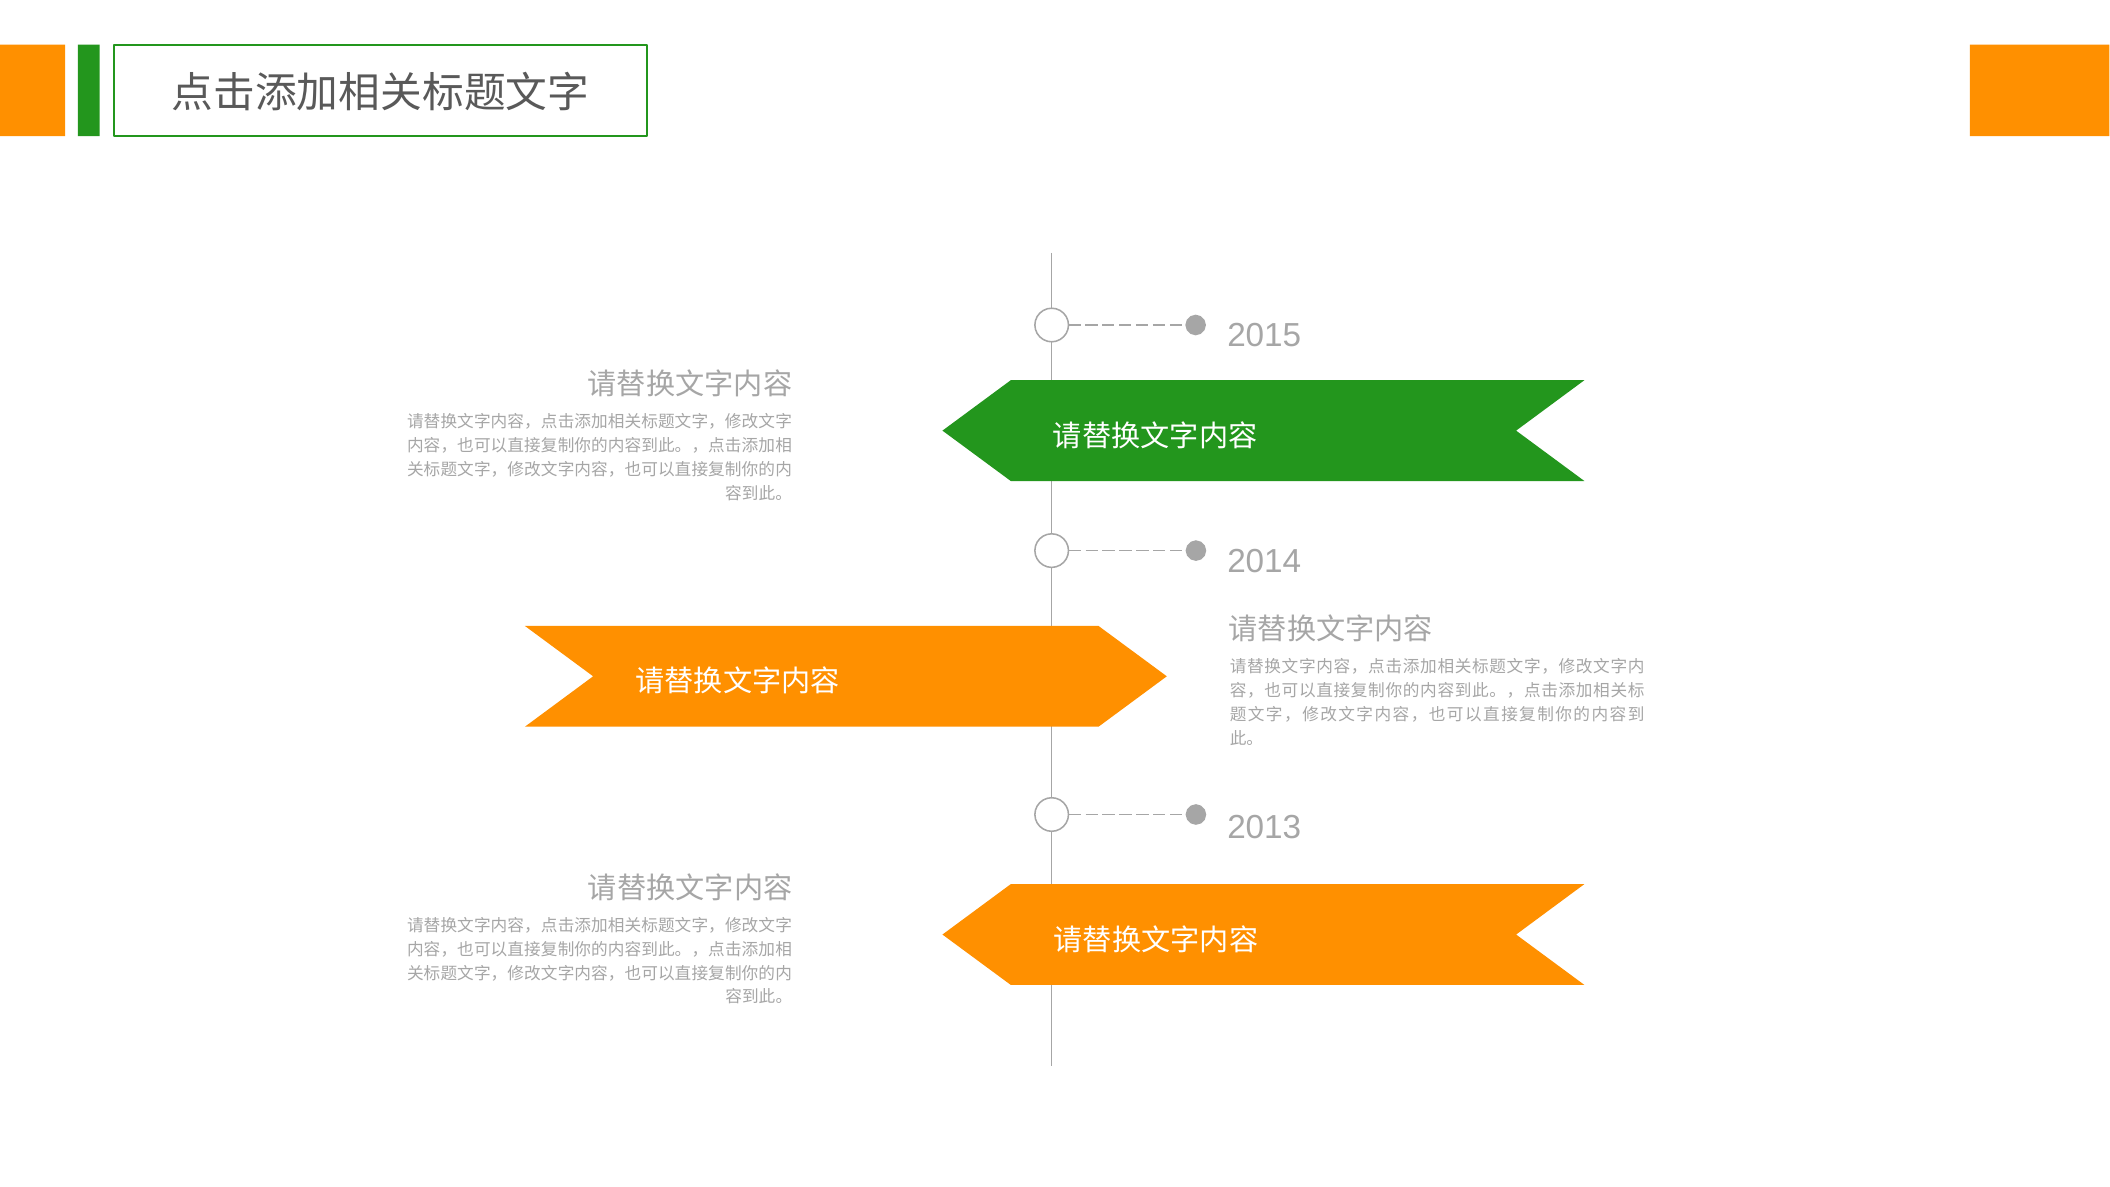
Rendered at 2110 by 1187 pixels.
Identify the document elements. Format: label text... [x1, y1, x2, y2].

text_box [1034, 797, 1196, 832]
text_box 2014 [1212, 523, 1317, 587]
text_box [942, 380, 1585, 481]
text_box 2015 [1212, 298, 1317, 361]
text_box 点击添加相关标题文字 [135, 44, 625, 137]
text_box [1212, 596, 1660, 733]
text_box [942, 884, 1585, 985]
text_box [1034, 308, 1196, 342]
text_box 2013 [1212, 789, 1317, 853]
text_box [387, 854, 809, 1016]
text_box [524, 625, 1167, 727]
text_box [387, 350, 809, 512]
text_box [1034, 533, 1196, 568]
